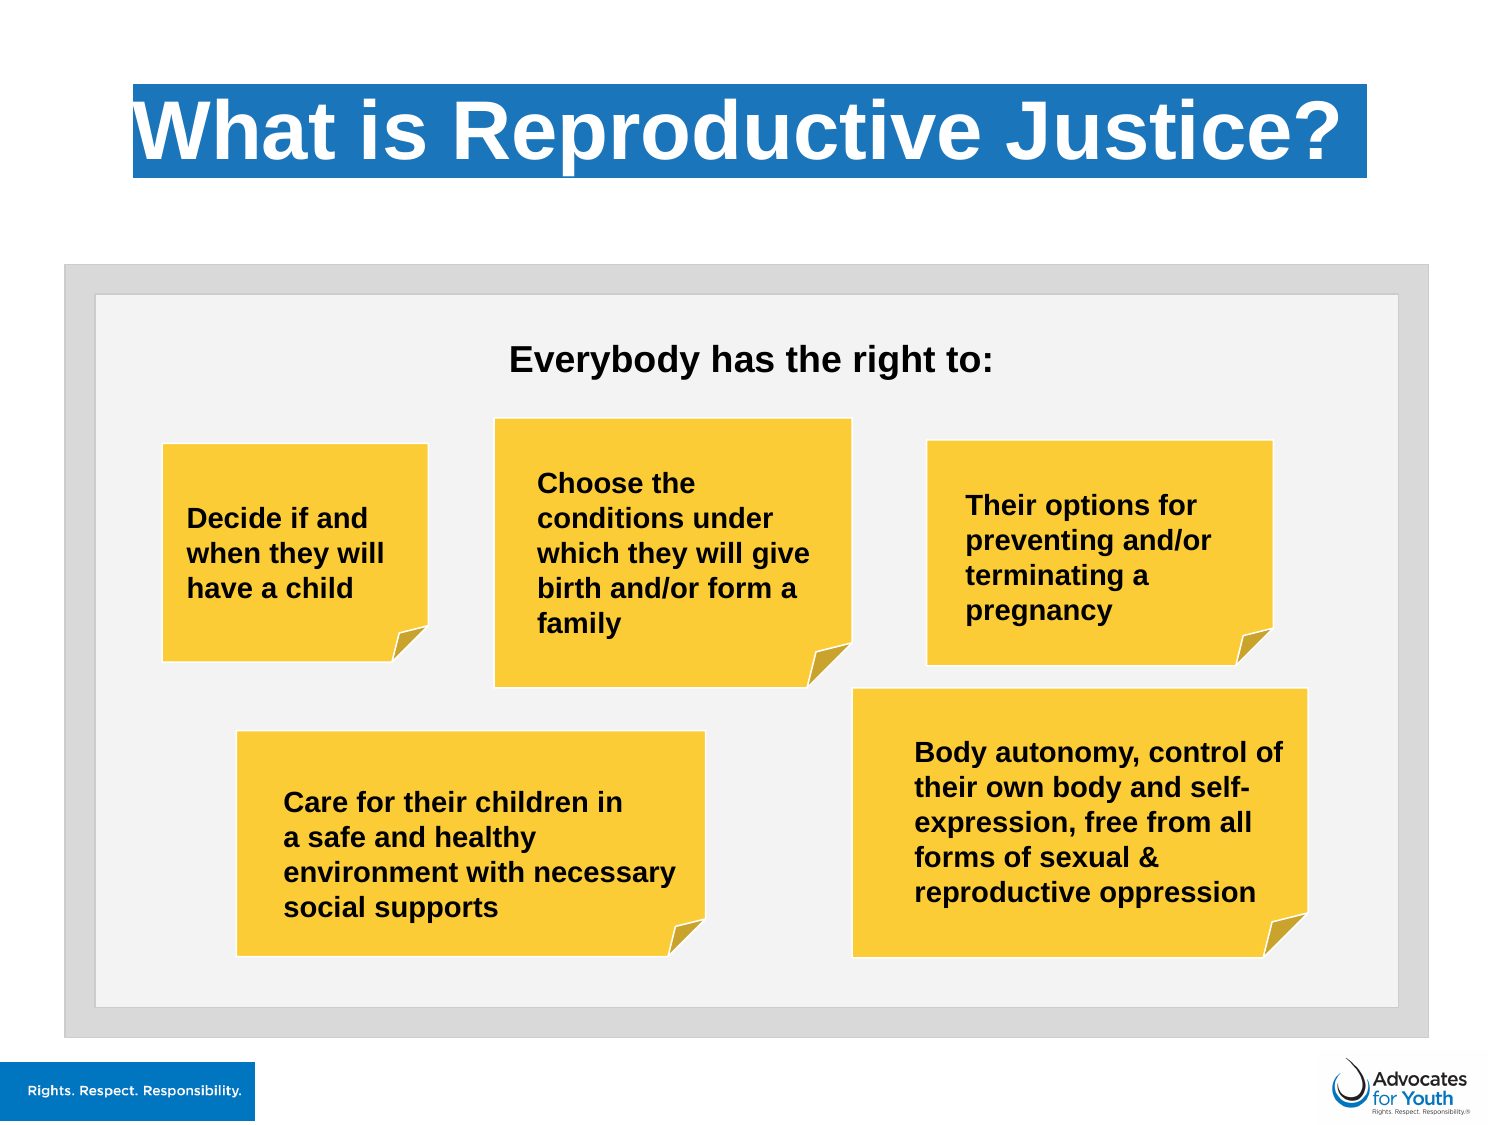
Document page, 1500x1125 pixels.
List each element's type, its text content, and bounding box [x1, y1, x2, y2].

text_box [65, 264, 1429, 1038]
text_box Choose the conditions under which they will give birth and/or form a family [522, 449, 852, 655]
text_box [162, 443, 429, 663]
text_box Care for their children in a safe and healthy environment with necessary social supports [268, 768, 706, 939]
text_box Everybody has the right to: [493, 319, 1097, 395]
text_box [852, 687, 1309, 958]
text_box [95, 294, 1398, 1007]
text_box Their options for preventing and/or terminating a pregnancy [950, 471, 1260, 641]
picture [1318, 1050, 1488, 1125]
text_box Body autonomy, control of their own body and self-expression, free from all forms of sexual & reproductive oppression [899, 718, 1311, 923]
text_box [493, 417, 853, 688]
text_box [926, 439, 1274, 666]
text_box Decide if and when they will have a child [171, 484, 401, 620]
title What is Reproductive Justice? [110, 71, 1390, 260]
picture [0, 1062, 255, 1121]
text_box [236, 730, 706, 957]
